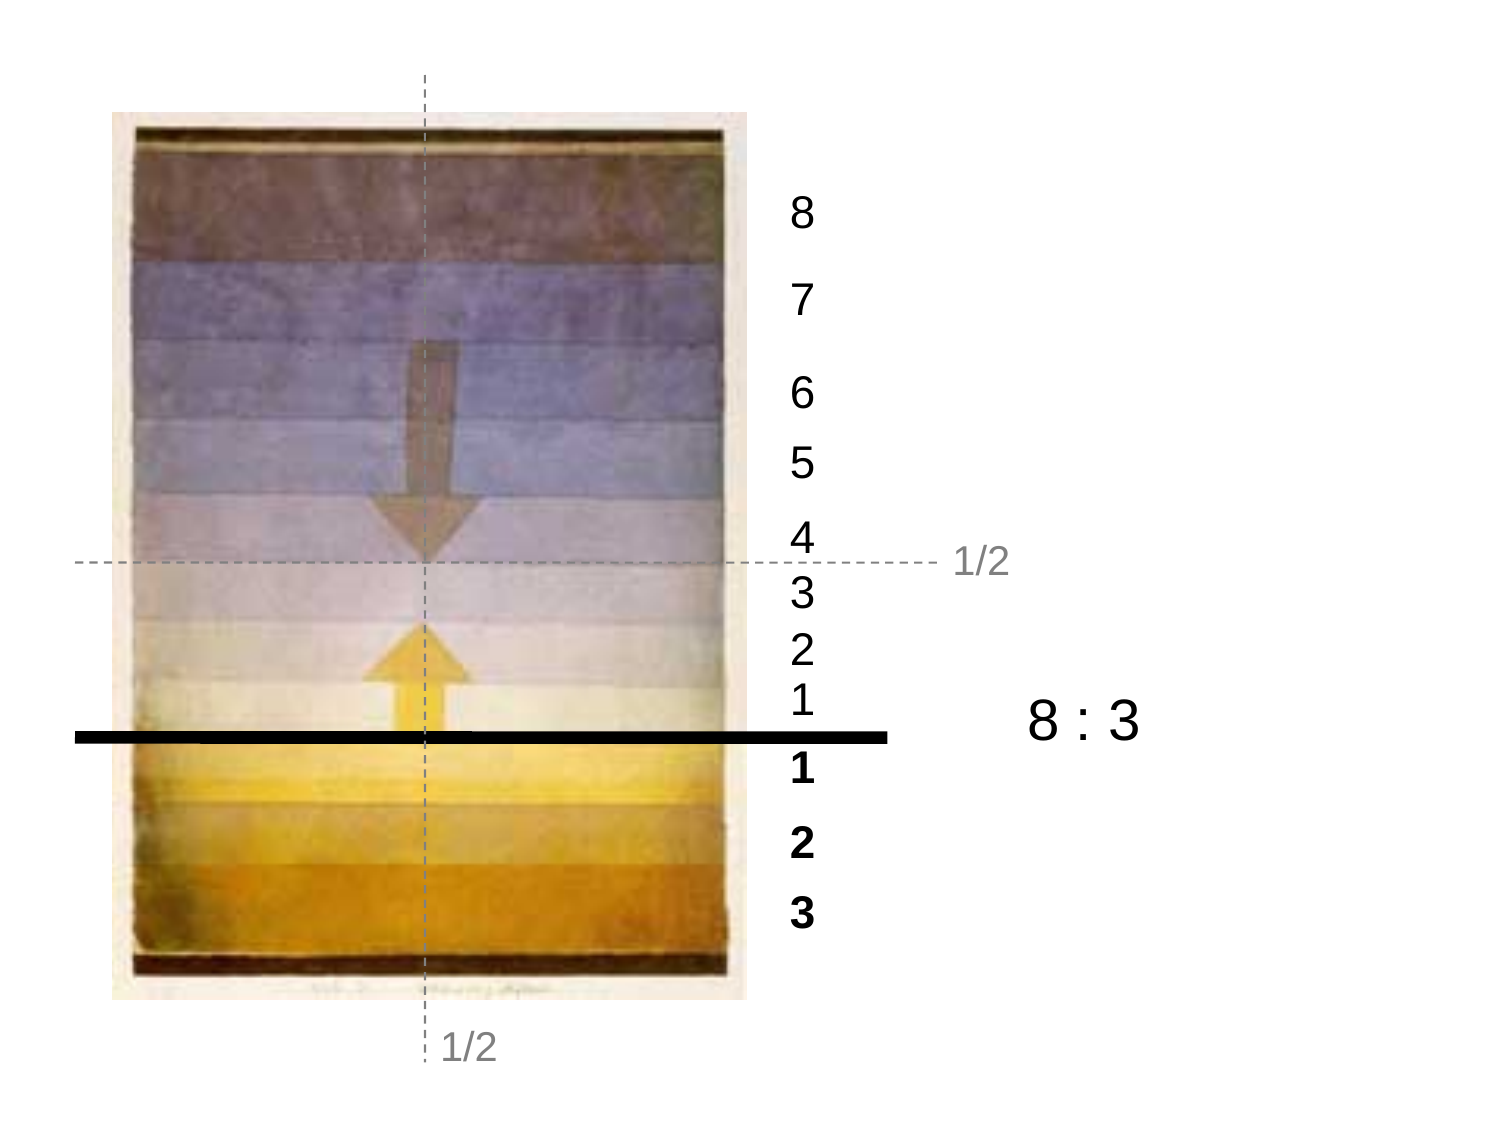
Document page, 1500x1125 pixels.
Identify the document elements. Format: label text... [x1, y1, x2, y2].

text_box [74, 174, 1157, 946]
text_box 1/2 [425, 1012, 513, 1078]
picture [112, 112, 747, 174]
picture [112, 946, 747, 1001]
